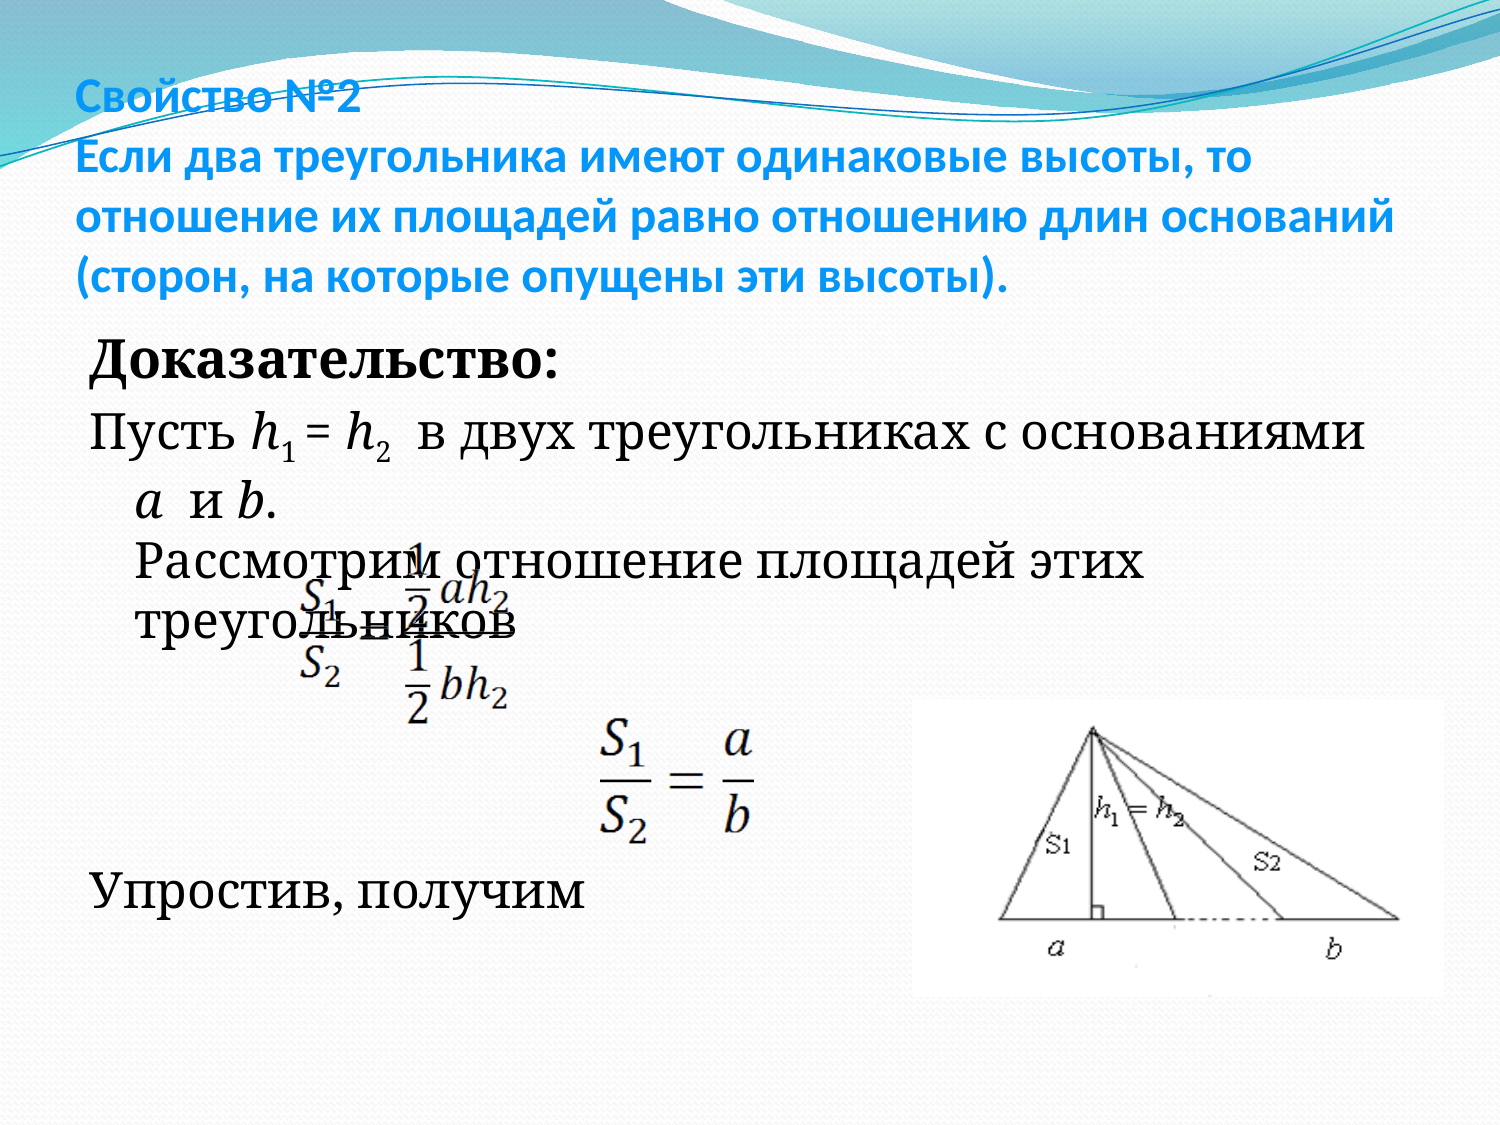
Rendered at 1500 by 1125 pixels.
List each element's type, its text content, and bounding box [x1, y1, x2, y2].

picture [299, 537, 513, 732]
text_box [0, 217, 1500, 293]
text_box [0, 0, 1500, 75]
list Доказательство: Пусть h1 = h2 в двух треугольниках с основаниями a и b. Рассмотрим отношение площадей этих треугольников Упростив, получим [75, 317, 1425, 1038]
title Свойство №2 Если два треугольника имеют одинаковые высоты, то отношение их площадей равно отношению длин оснований (сторон, на которые опущены эти высоты). [75, 75, 1425, 217]
text_box [905, 701, 1425, 1009]
picture [599, 712, 754, 855]
text_box [292, 538, 518, 745]
title Свойство №2 Если два треугольника имеют одинаковые высоты, то отношение их площадей равно отношению длин оснований (сторон, на которые опущены эти высоты). [75, 293, 1425, 303]
picture [912, 699, 1444, 998]
text_box [592, 713, 759, 867]
